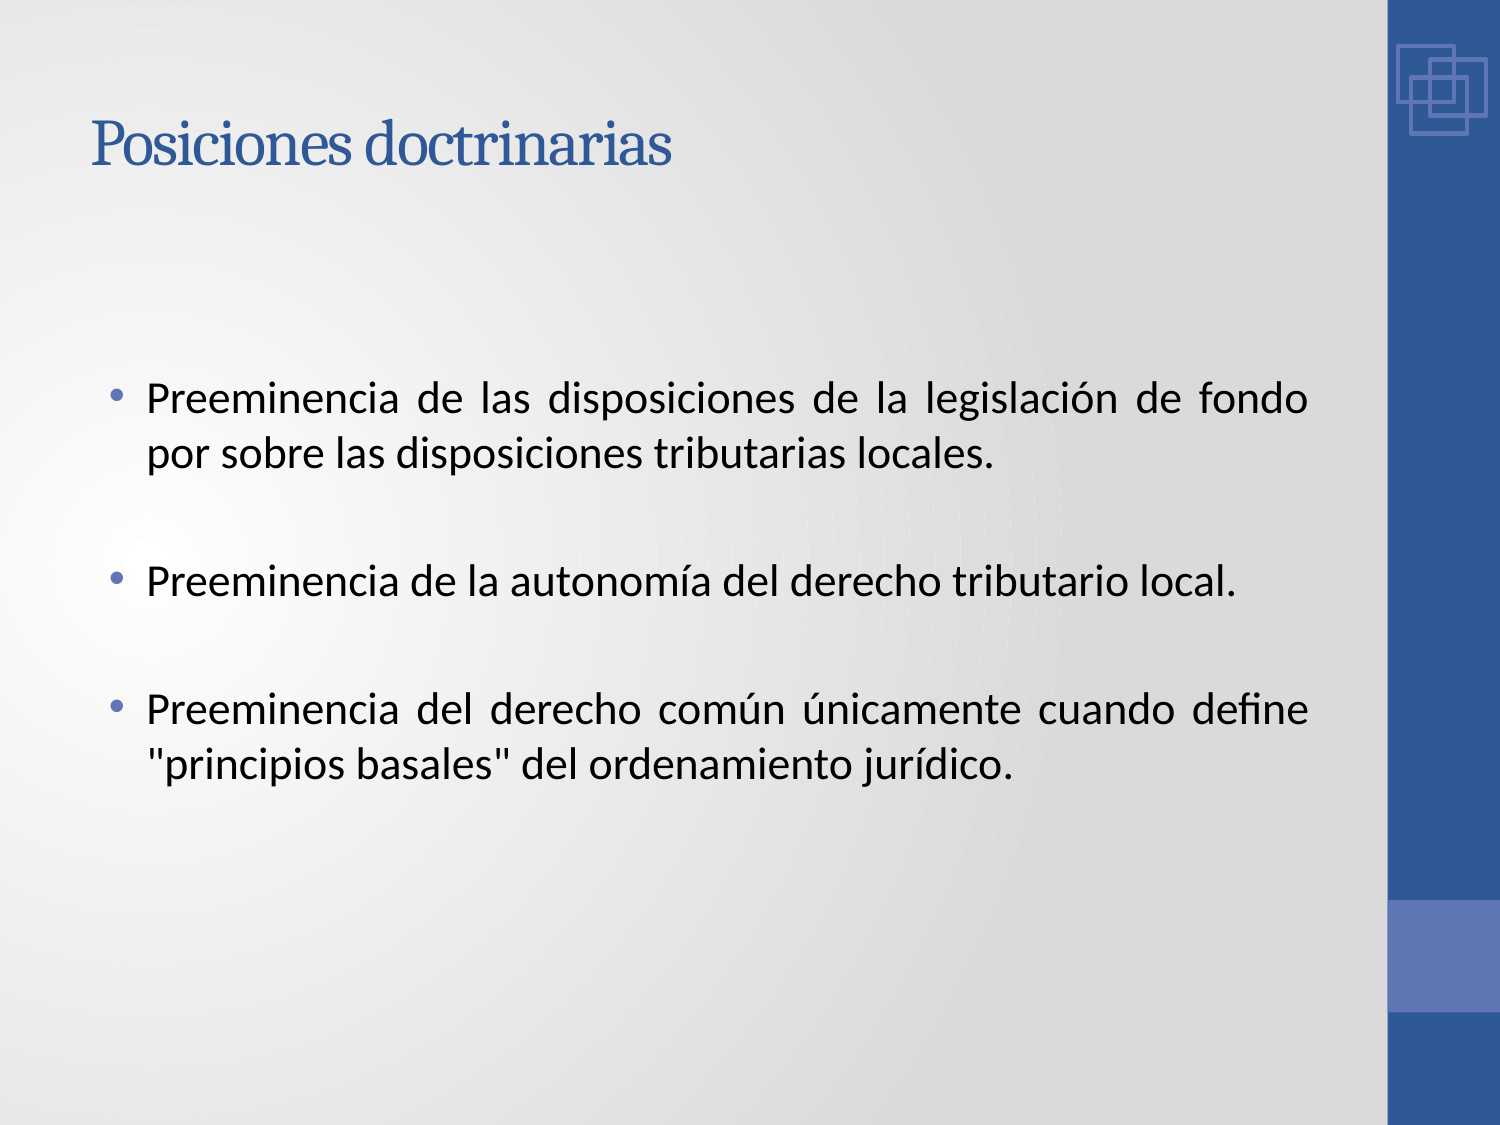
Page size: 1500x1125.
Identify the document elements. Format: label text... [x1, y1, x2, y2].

list Preeminencia de las disposiciones de la legislación de fondo por sobre las disposiciones tributarias locales. Preeminencia de la autonomía del derecho tributario local. Preeminencia del derecho común únicamente cuando define "principios basales" del ordenamiento jurídico. [75, 231, 1325, 1020]
title Posiciones doctrinarias [75, 45, 1325, 231]
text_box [1397, 45, 1487, 134]
